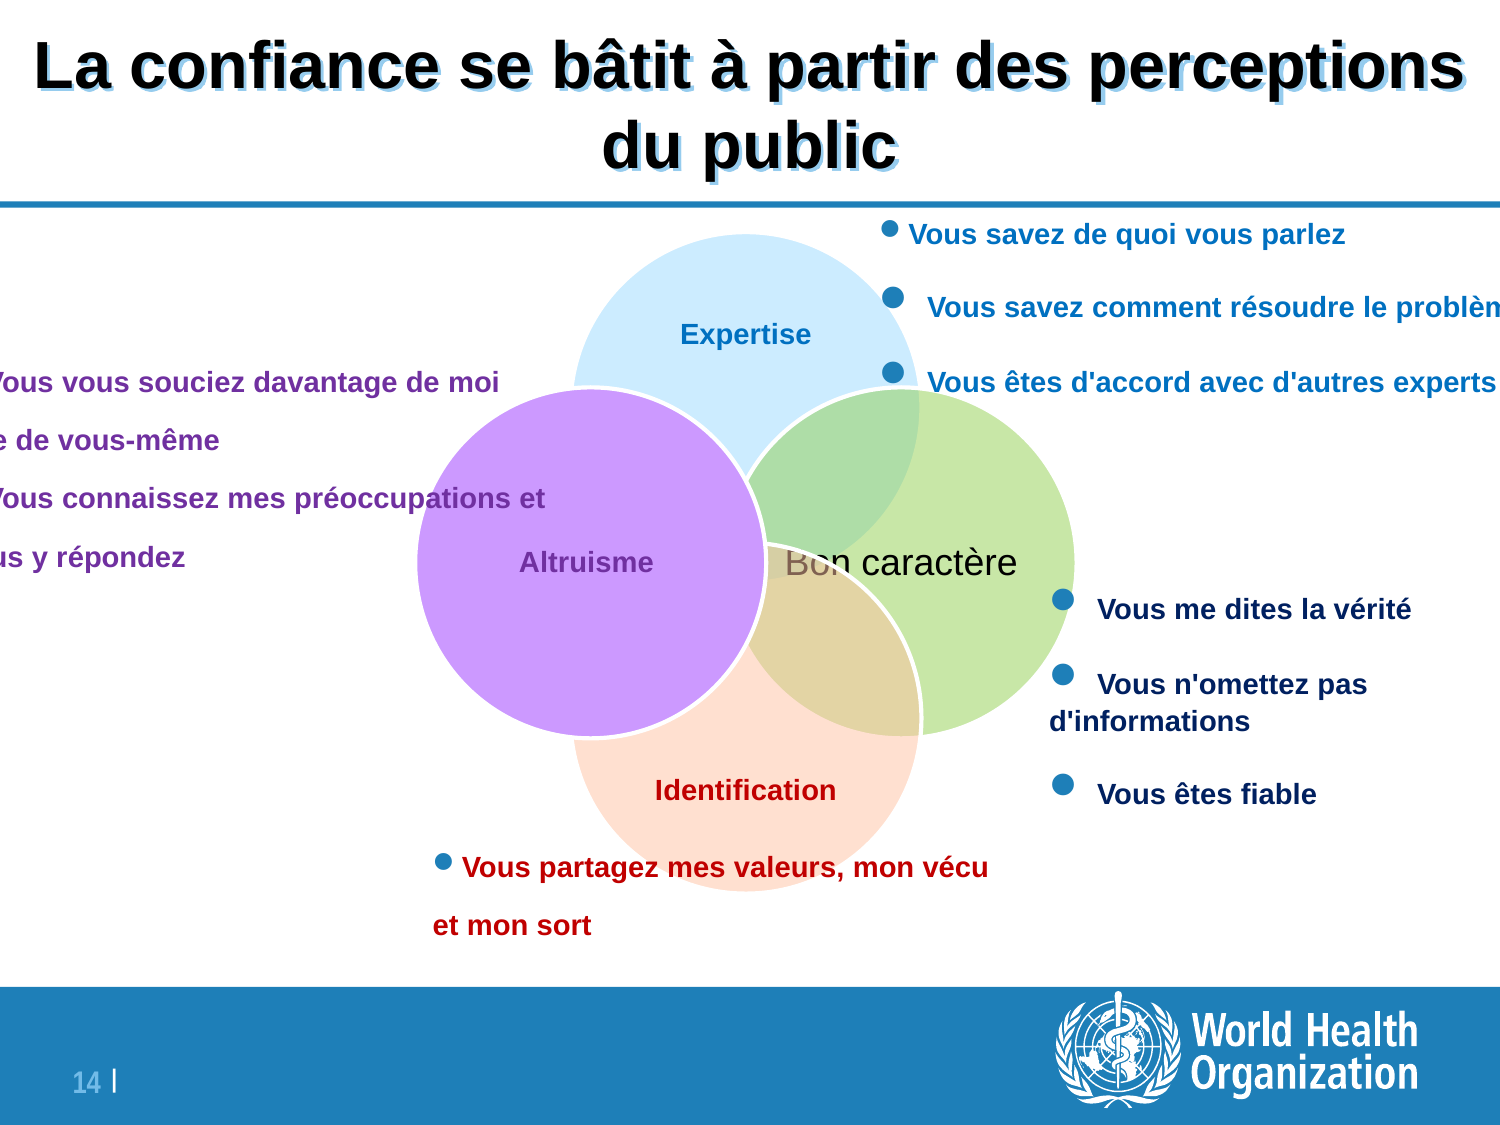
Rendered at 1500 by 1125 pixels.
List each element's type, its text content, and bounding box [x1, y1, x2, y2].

text_box Vous savez de quoi vous parlez Vous savez comment résoudre le problème Vous êtes d'accord avec d'autres experts reconnus [864, 207, 1500, 491]
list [101, 225, 1390, 901]
text_box Vous me dites la vérité Vous n'omettez pas d'informations Vous êtes fiable [1395, 574, 1487, 820]
text_box Vous vous souciez davantage de moi que de vous-même Vous connaissez mes préoccupations et vous y répondez [0, 355, 96, 581]
title La confiance se bâtit à partir des perceptions du public [0, 0, 1500, 204]
text_box Vous partagez mes valeurs, mon vécu et mon sort [417, 910, 1005, 950]
